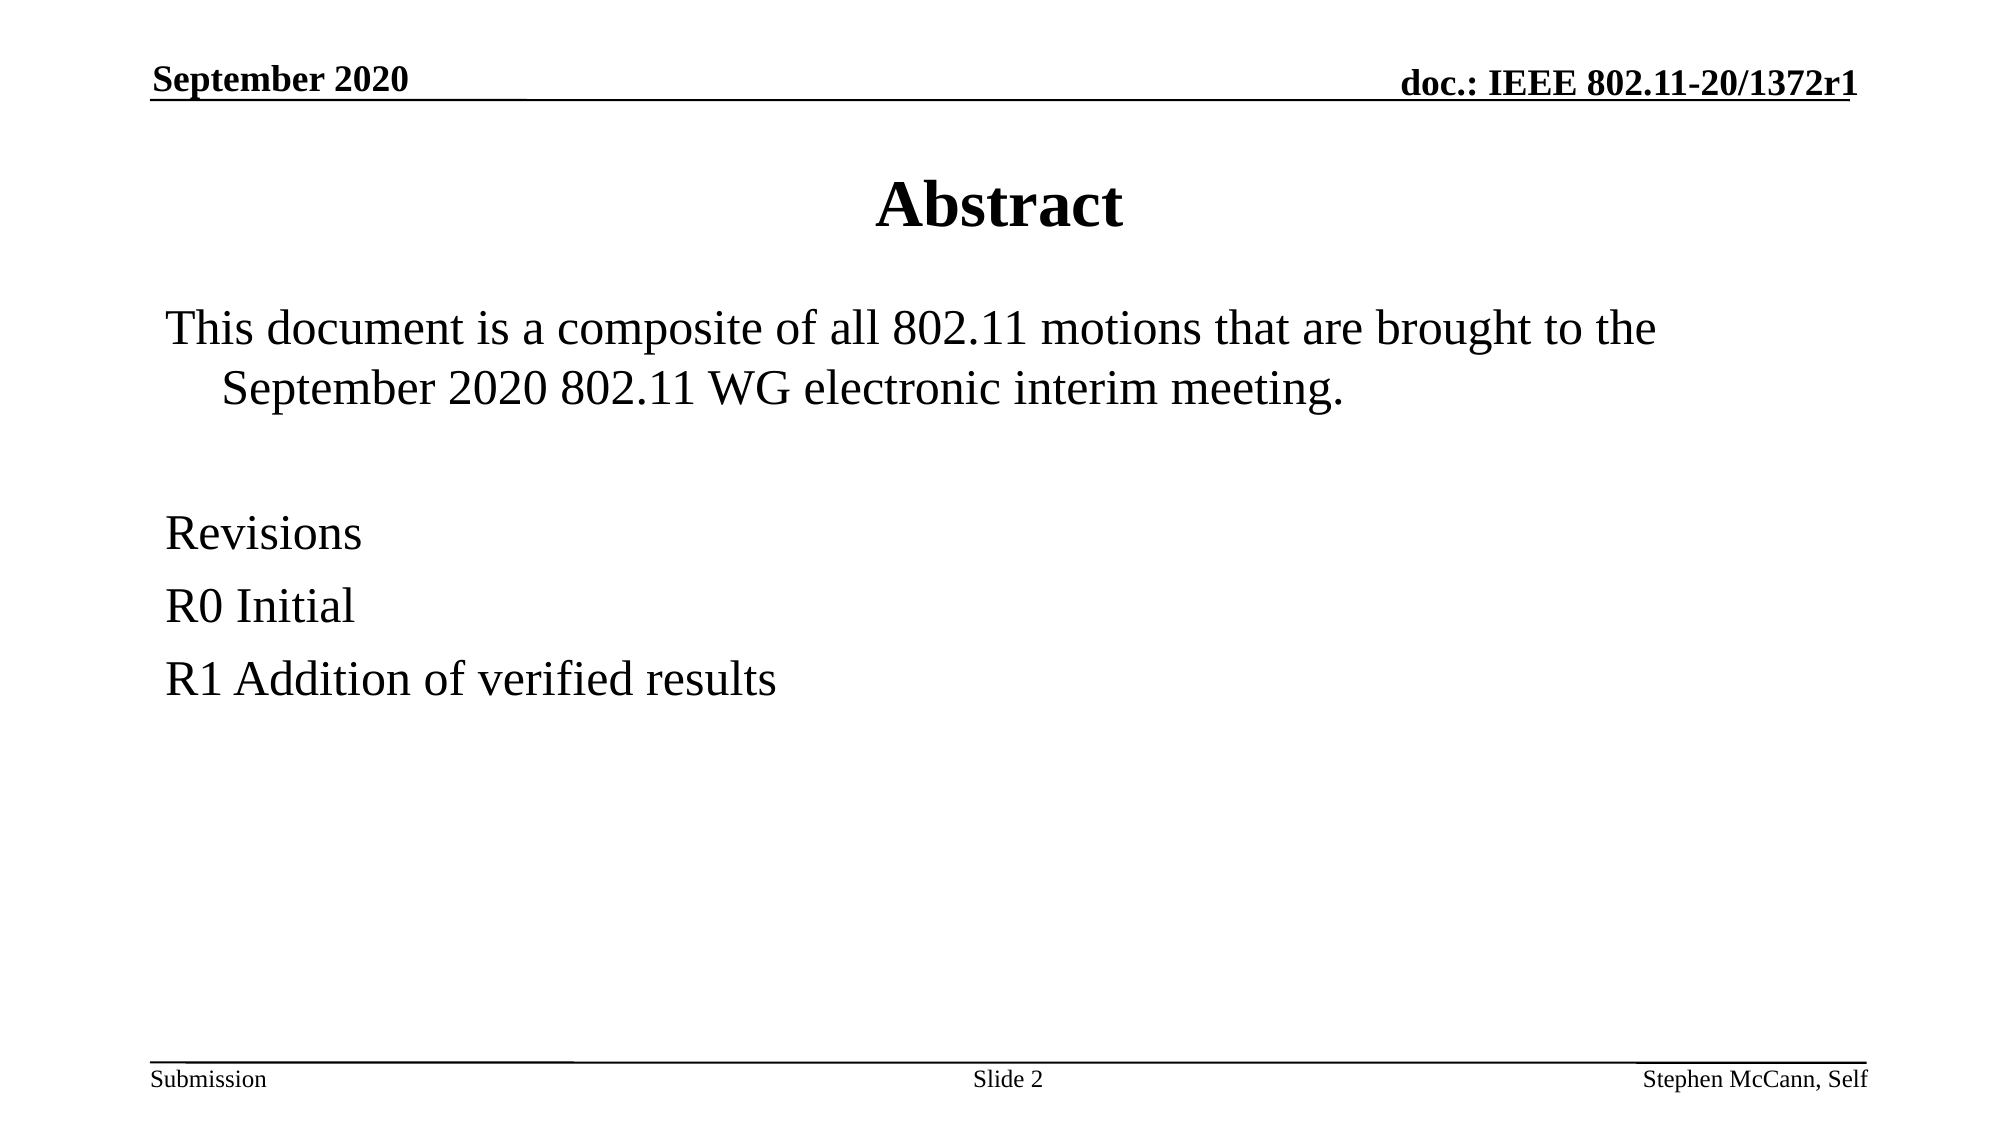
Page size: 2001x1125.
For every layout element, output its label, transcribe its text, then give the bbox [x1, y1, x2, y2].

footer Stephen McCann, Self [1171, 1061, 1869, 1093]
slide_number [152, 54, 563, 100]
title Abstract [149, 112, 1850, 286]
slide_number Slide 2 [950, 1061, 1067, 1123]
list This document is a composite of all 802.11 motions that are brought to the September 2020 802.11 WG electronic interim meeting. Revisions R0 Initial R1 Addition of verified results [149, 286, 1850, 1000]
